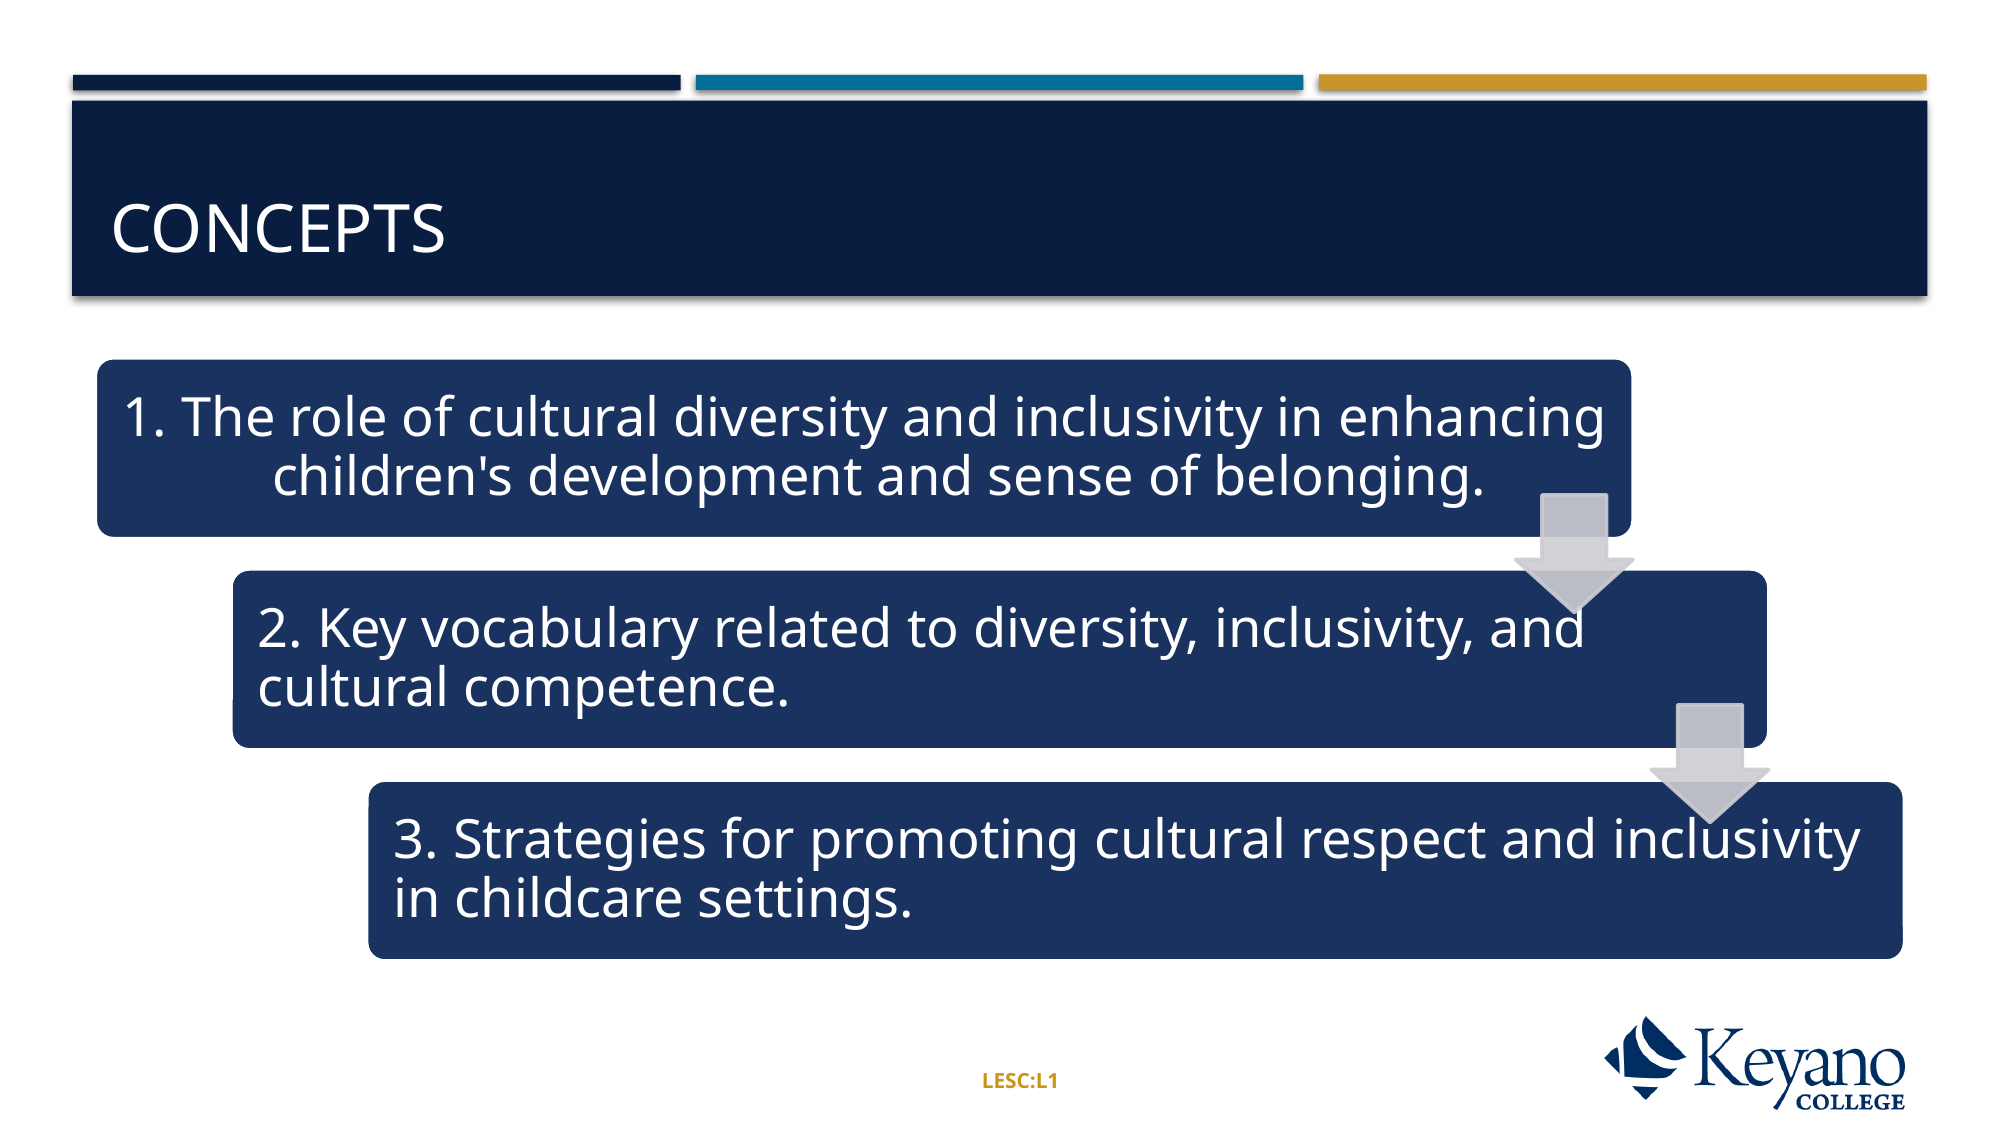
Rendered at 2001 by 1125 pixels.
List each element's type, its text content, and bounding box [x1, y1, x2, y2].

picture [1604, 1016, 1905, 1110]
title Concepts [95, 123, 1905, 274]
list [94, 357, 1906, 962]
footer LESC:L1 [800, 1050, 1241, 1110]
